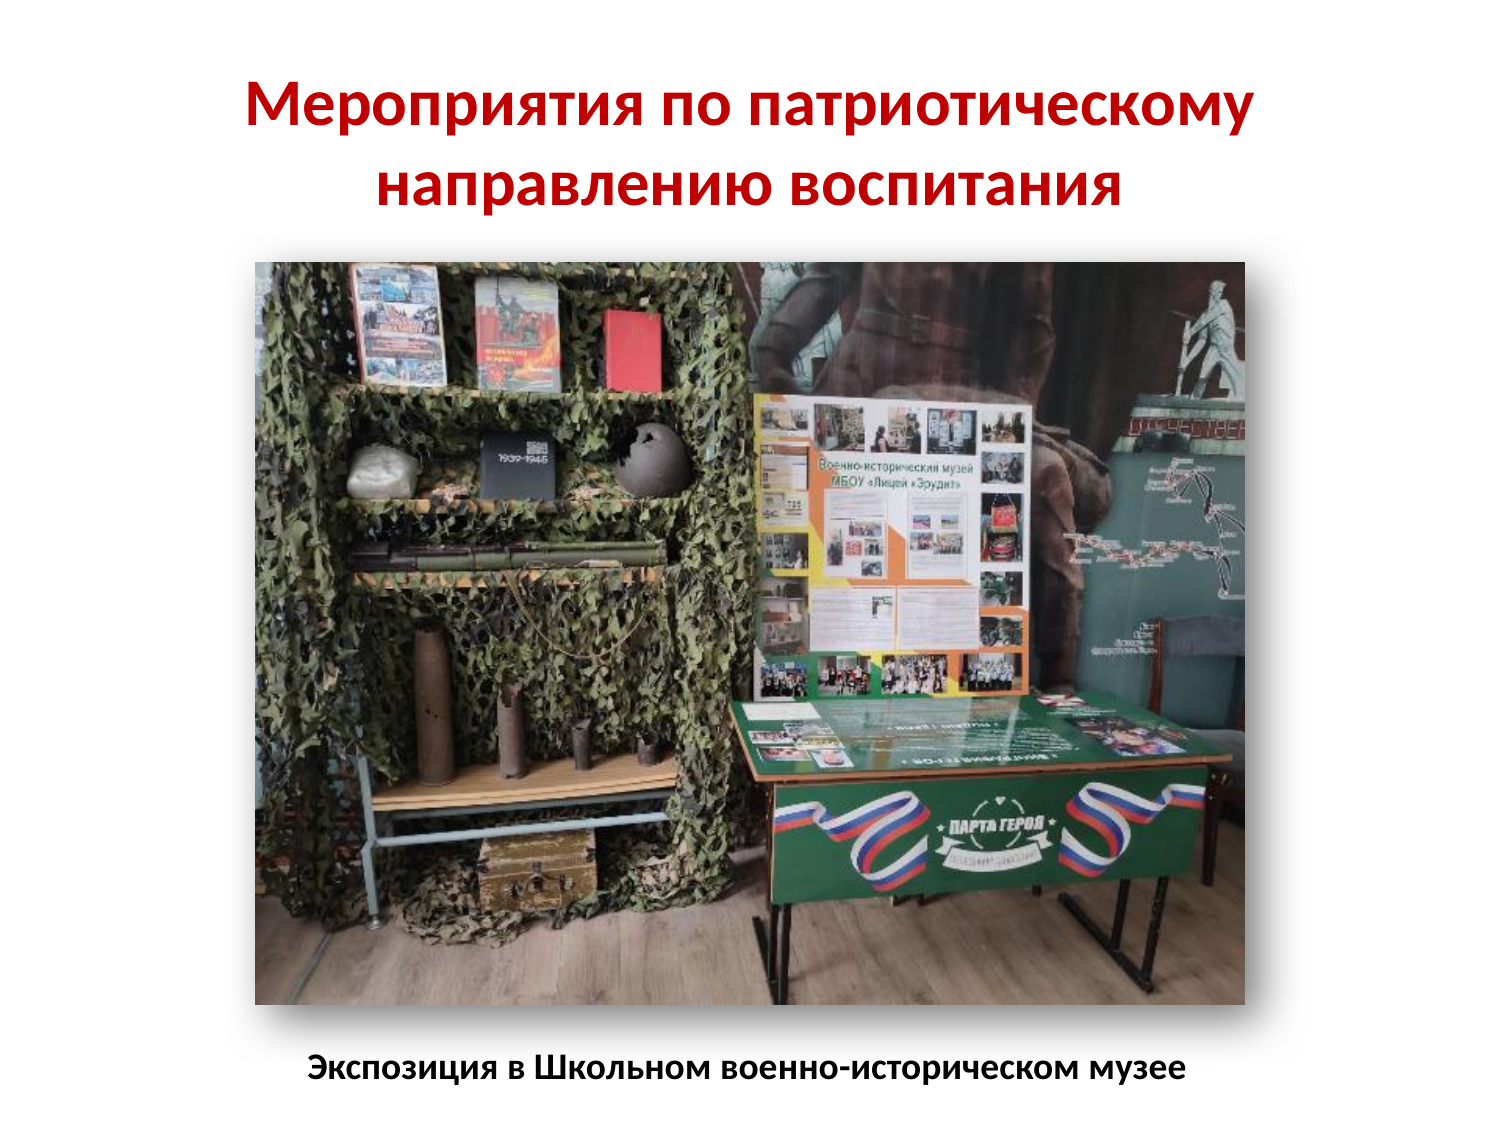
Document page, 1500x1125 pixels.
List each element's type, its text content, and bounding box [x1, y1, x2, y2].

title Мероприятия по патриотическому направлению воспитания [75, 45, 1425, 233]
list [254, 262, 1246, 1006]
text_box Экспозиция в Школьном военно-историческом музее [292, 1034, 1211, 1095]
